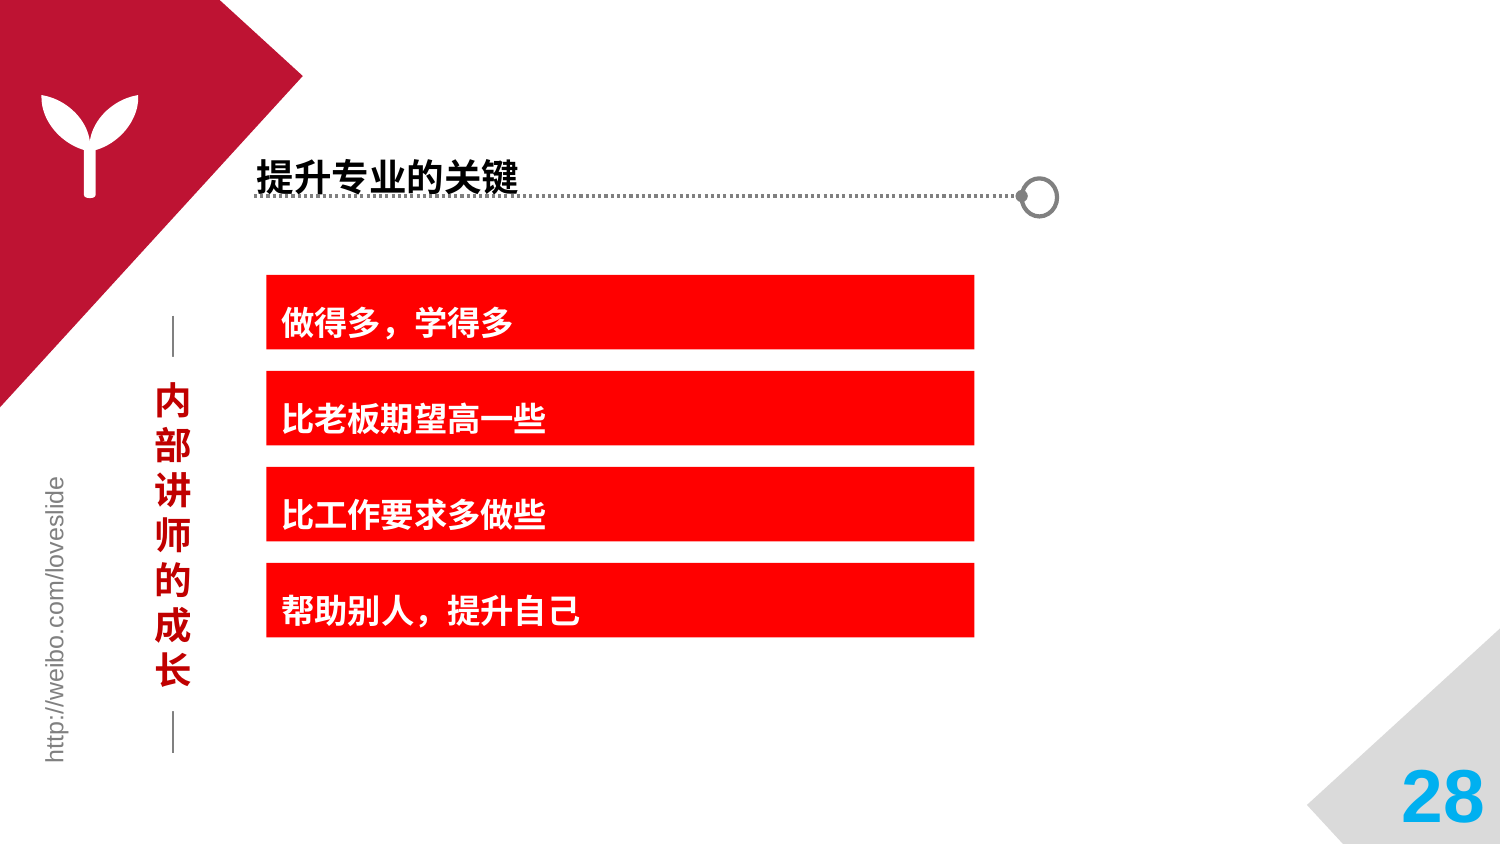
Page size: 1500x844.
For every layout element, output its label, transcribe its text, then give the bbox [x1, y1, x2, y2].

text_box 提升专业的关键 [242, 124, 788, 207]
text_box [30, 107, 150, 197]
text_box 做得多，学得多 [266, 274, 975, 350]
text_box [253, 178, 1058, 217]
text_box 内部讲师的成长 [177, 356, 211, 712]
text_box 比老板期望高一些 [266, 370, 975, 446]
text_box [0, 0, 303, 408]
text_box 帮助别人，提升自己 [266, 562, 975, 638]
text_box 比工作要求多做些 [266, 466, 975, 542]
text_box http://weibo.com/loveslide [30, 461, 76, 779]
text_box [1306, 628, 1500, 844]
text_box 28 [1376, 764, 1500, 822]
text_box 内部讲师的成长 [135, 356, 168, 712]
